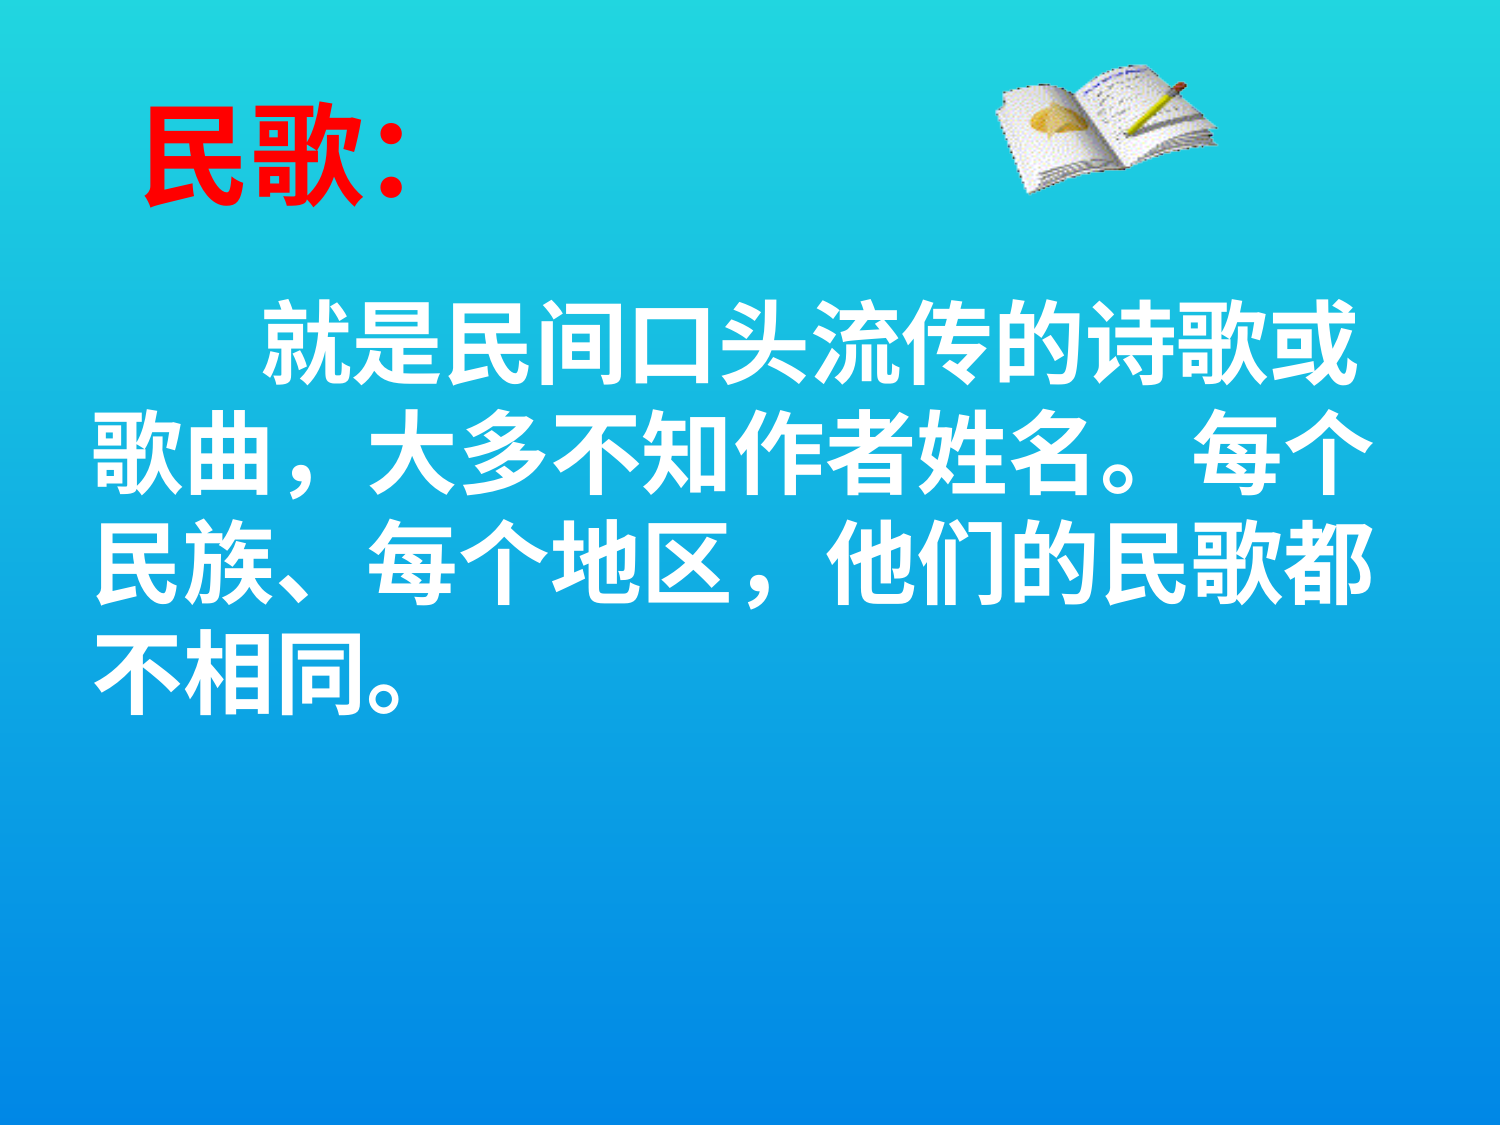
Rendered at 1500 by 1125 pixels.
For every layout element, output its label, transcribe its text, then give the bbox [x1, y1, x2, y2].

text_box 民歌： [123, 78, 597, 228]
text_box 就是民间口头流传的诗歌或歌曲，大多不知作者姓名。每个民族、每个地区，他们的民歌都不相同。 [76, 278, 1402, 734]
picture [987, 37, 1235, 201]
